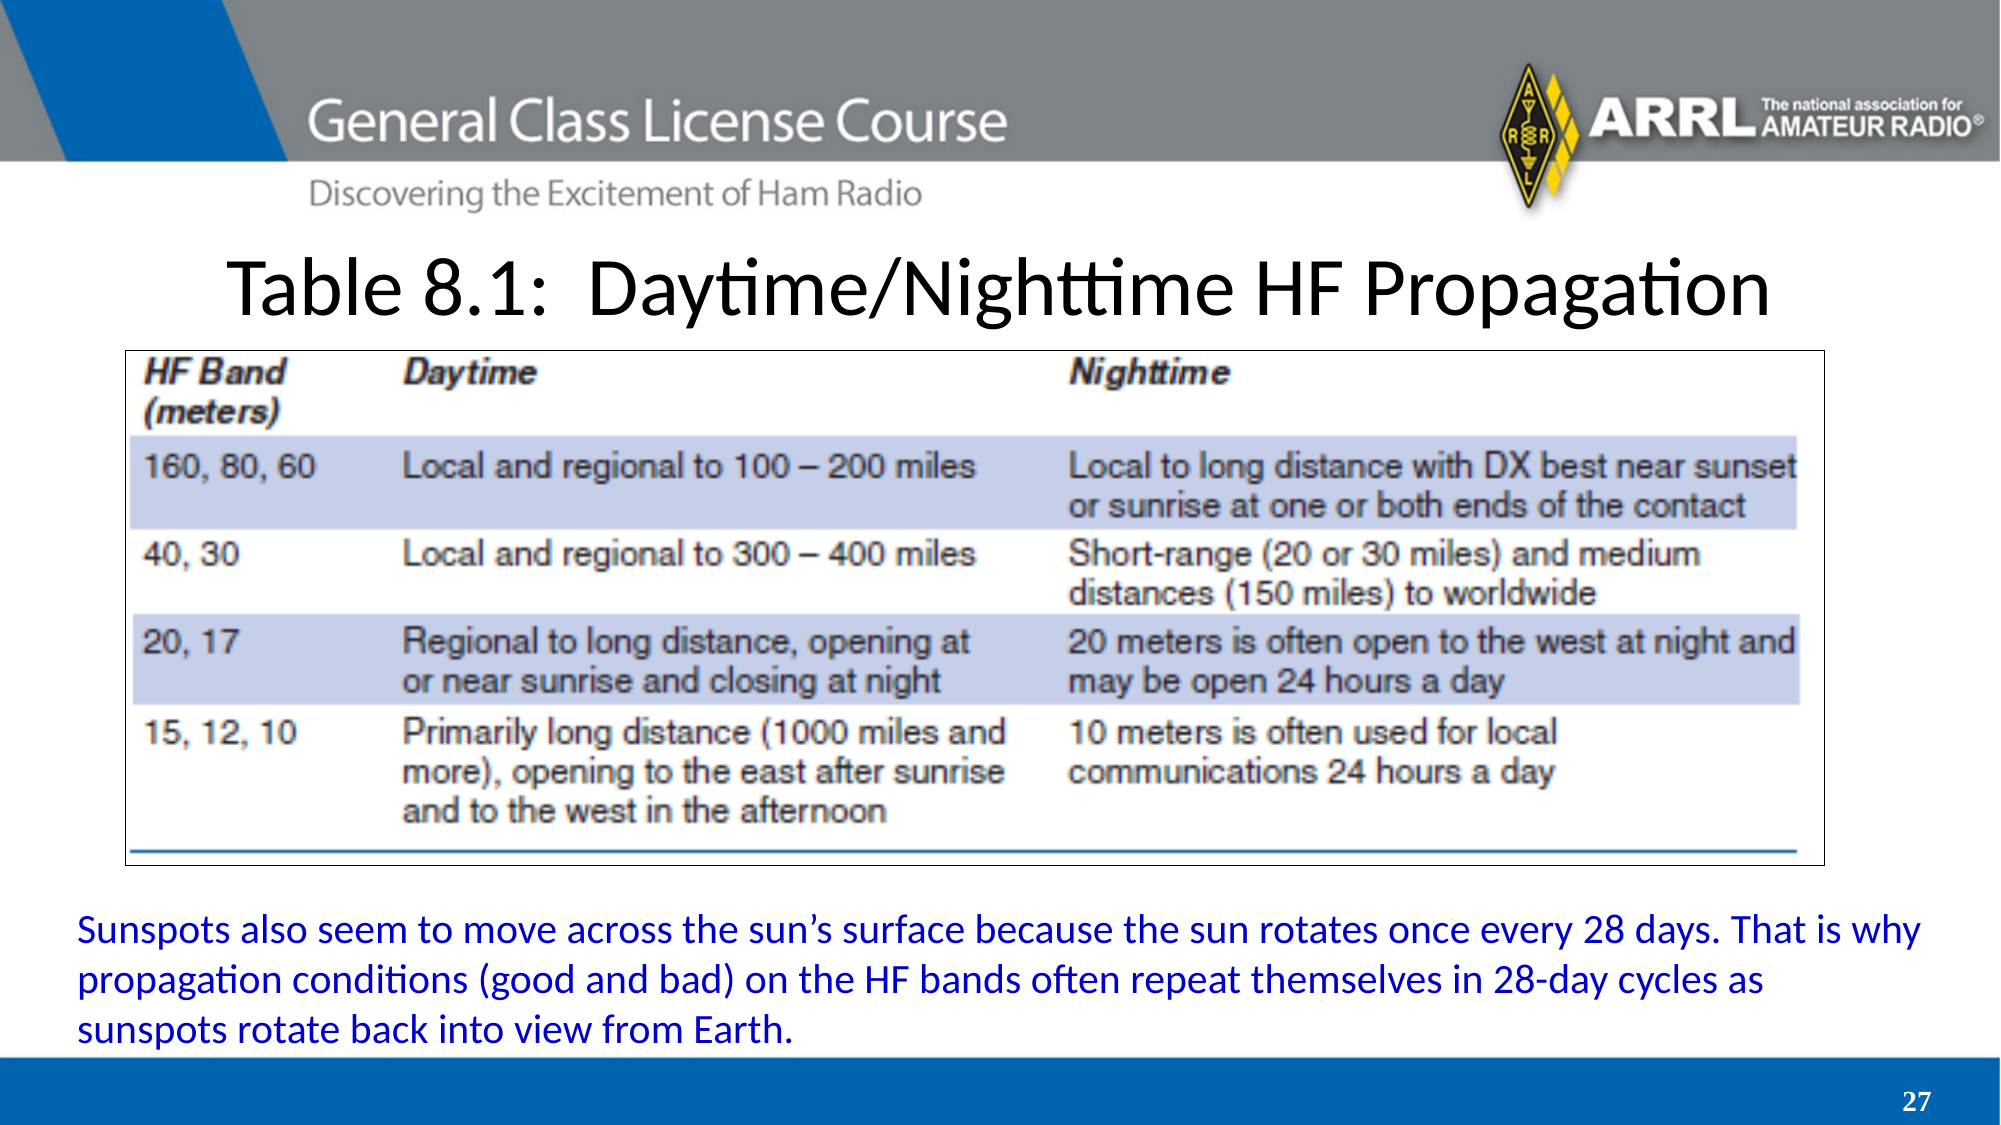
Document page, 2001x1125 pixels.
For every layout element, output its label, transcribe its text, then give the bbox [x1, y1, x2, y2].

picture [0, 0, 2001, 1125]
title Table 8.1: Daytime/Nighttime HF Propagation [99, 224, 1900, 350]
text_box Sunspots also seem to move across the sun’s surface because the sun rotates once every 28 days. That is why propagation conditions (good and bad) on the HF bands often repeat themselves in 28-day cycles as sunspots rotate back into view from Earth. [62, 894, 1938, 1060]
